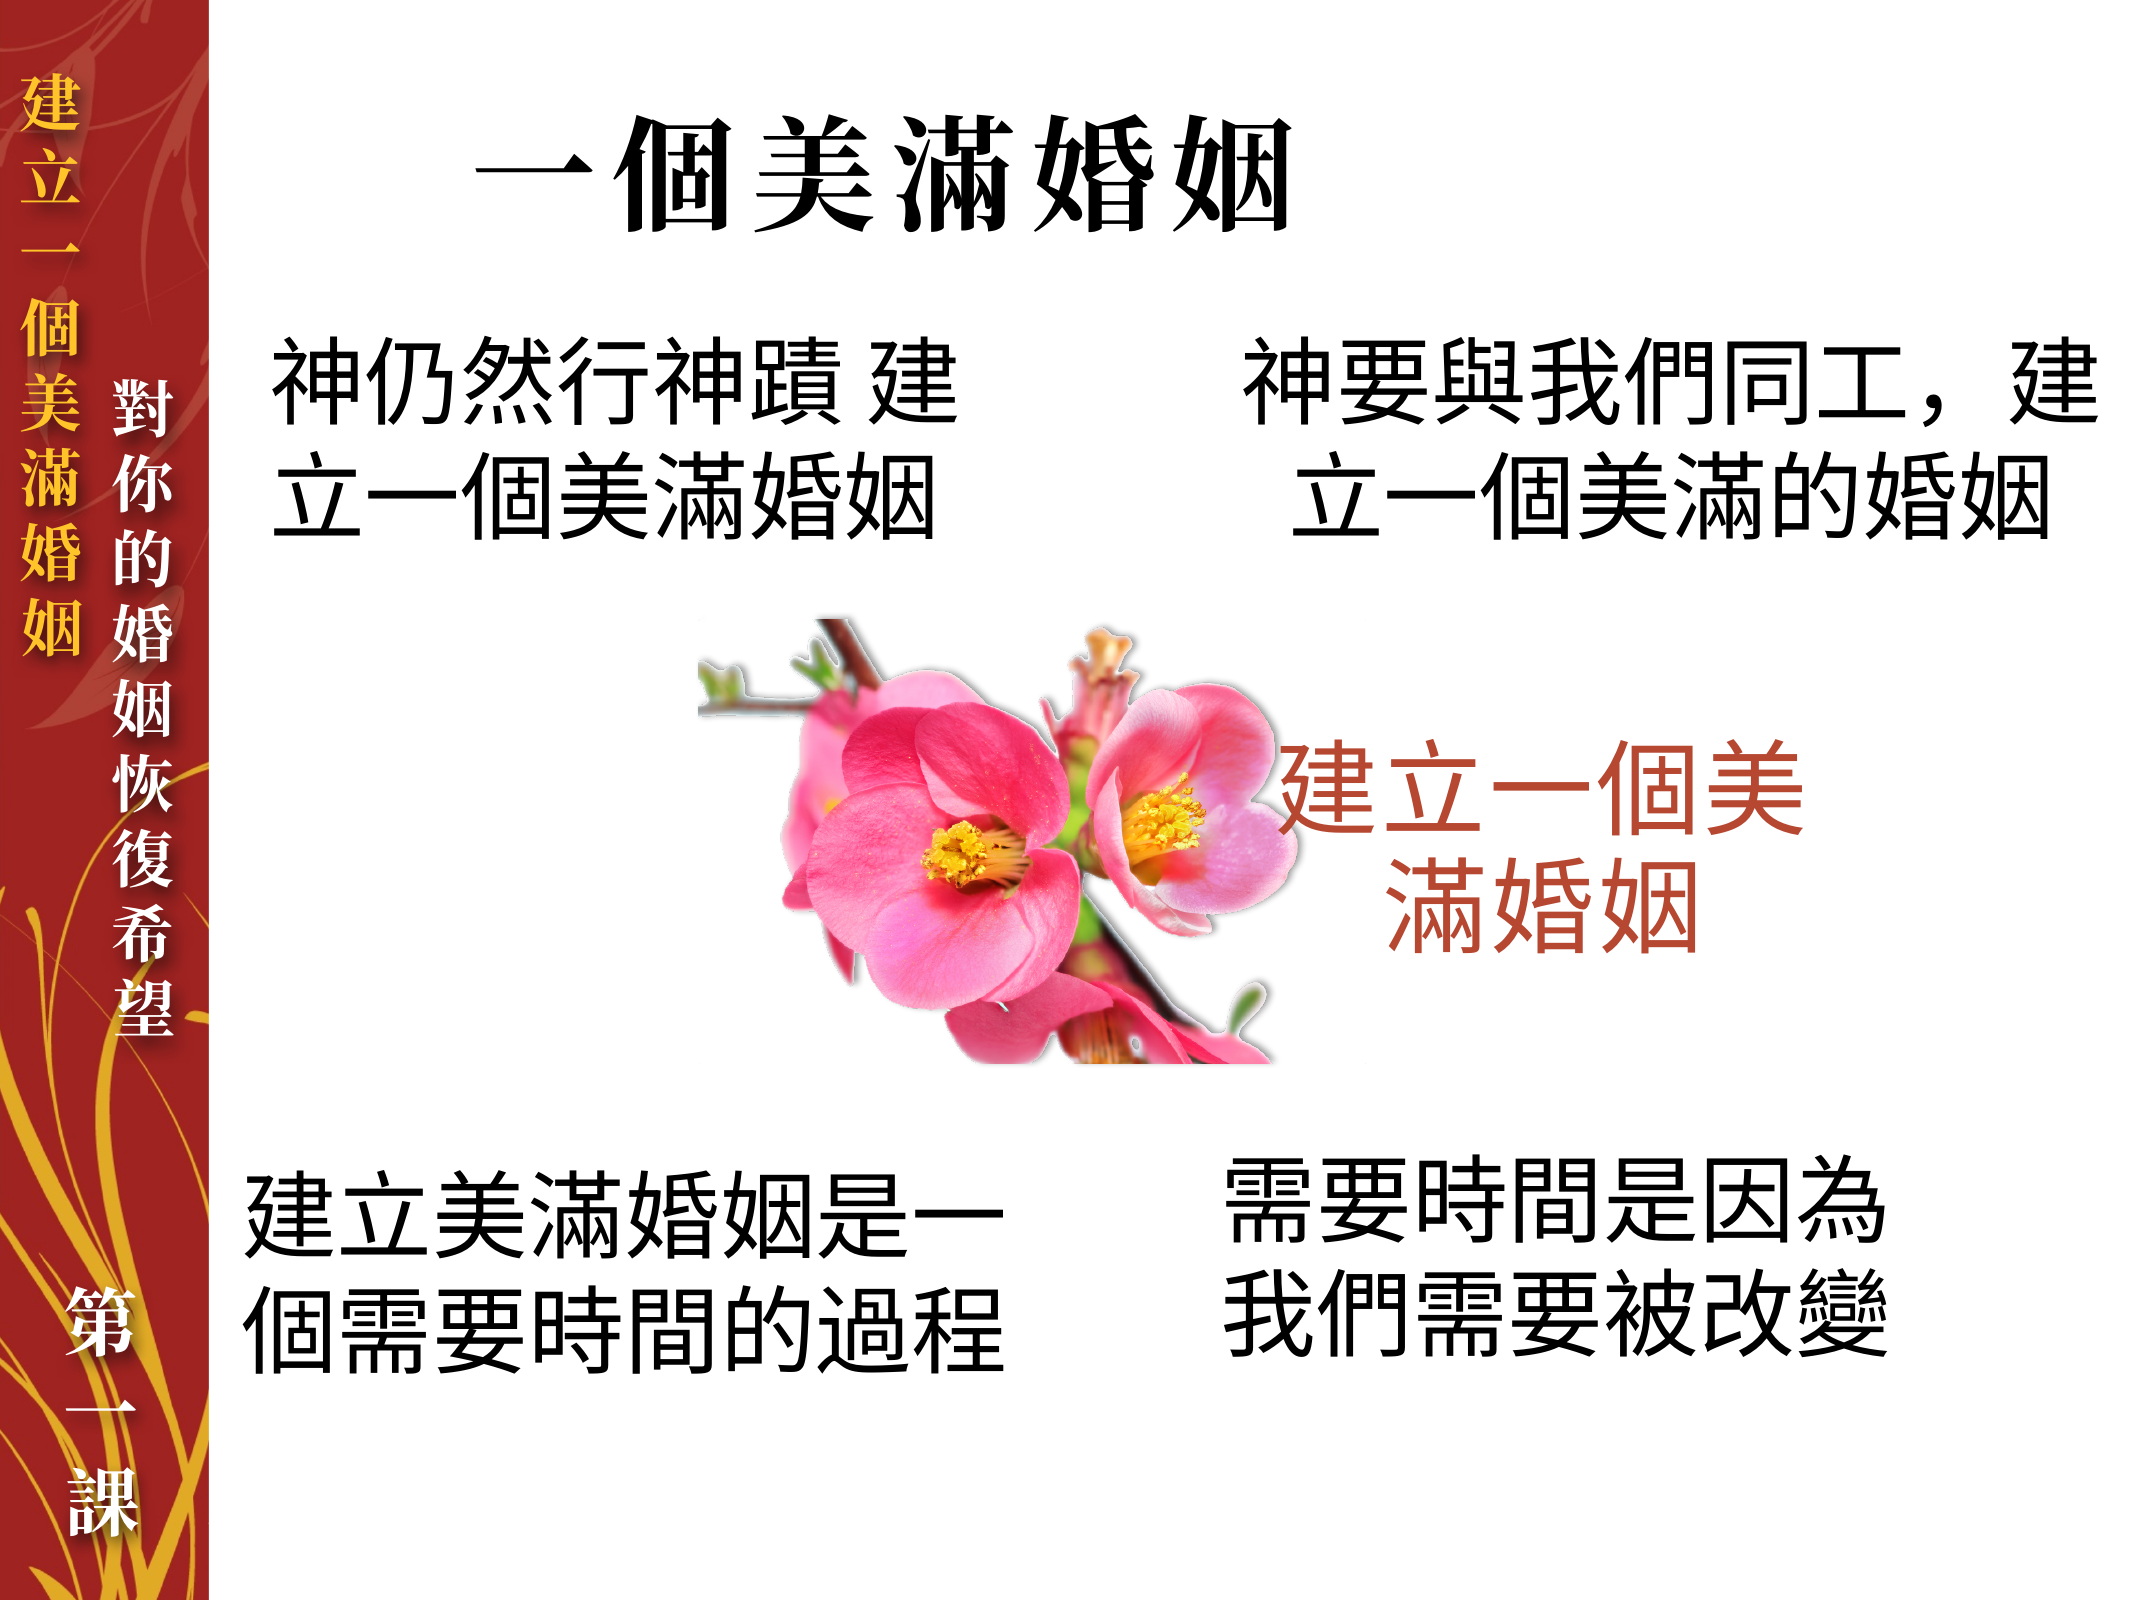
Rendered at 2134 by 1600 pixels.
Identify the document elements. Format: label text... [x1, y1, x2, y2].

text_box 建立美滿婚姻是一個需要時間的過程 [232, 1148, 1108, 1394]
text_box 神要與我們同工，建立一個美滿的婚姻 [1218, 314, 2125, 560]
picture [698, 618, 1366, 1064]
text_box 建立一個美滿婚姻 [1377, 723, 1824, 978]
text_box 神仍然行神蹟 建立一個美滿婚姻 [260, 314, 992, 560]
title 一個美滿婚姻 [470, 0, 1768, 349]
text_box 需要時間是因為我們需要被改變 [1212, 1131, 1992, 1377]
picture [0, 0, 208, 1600]
